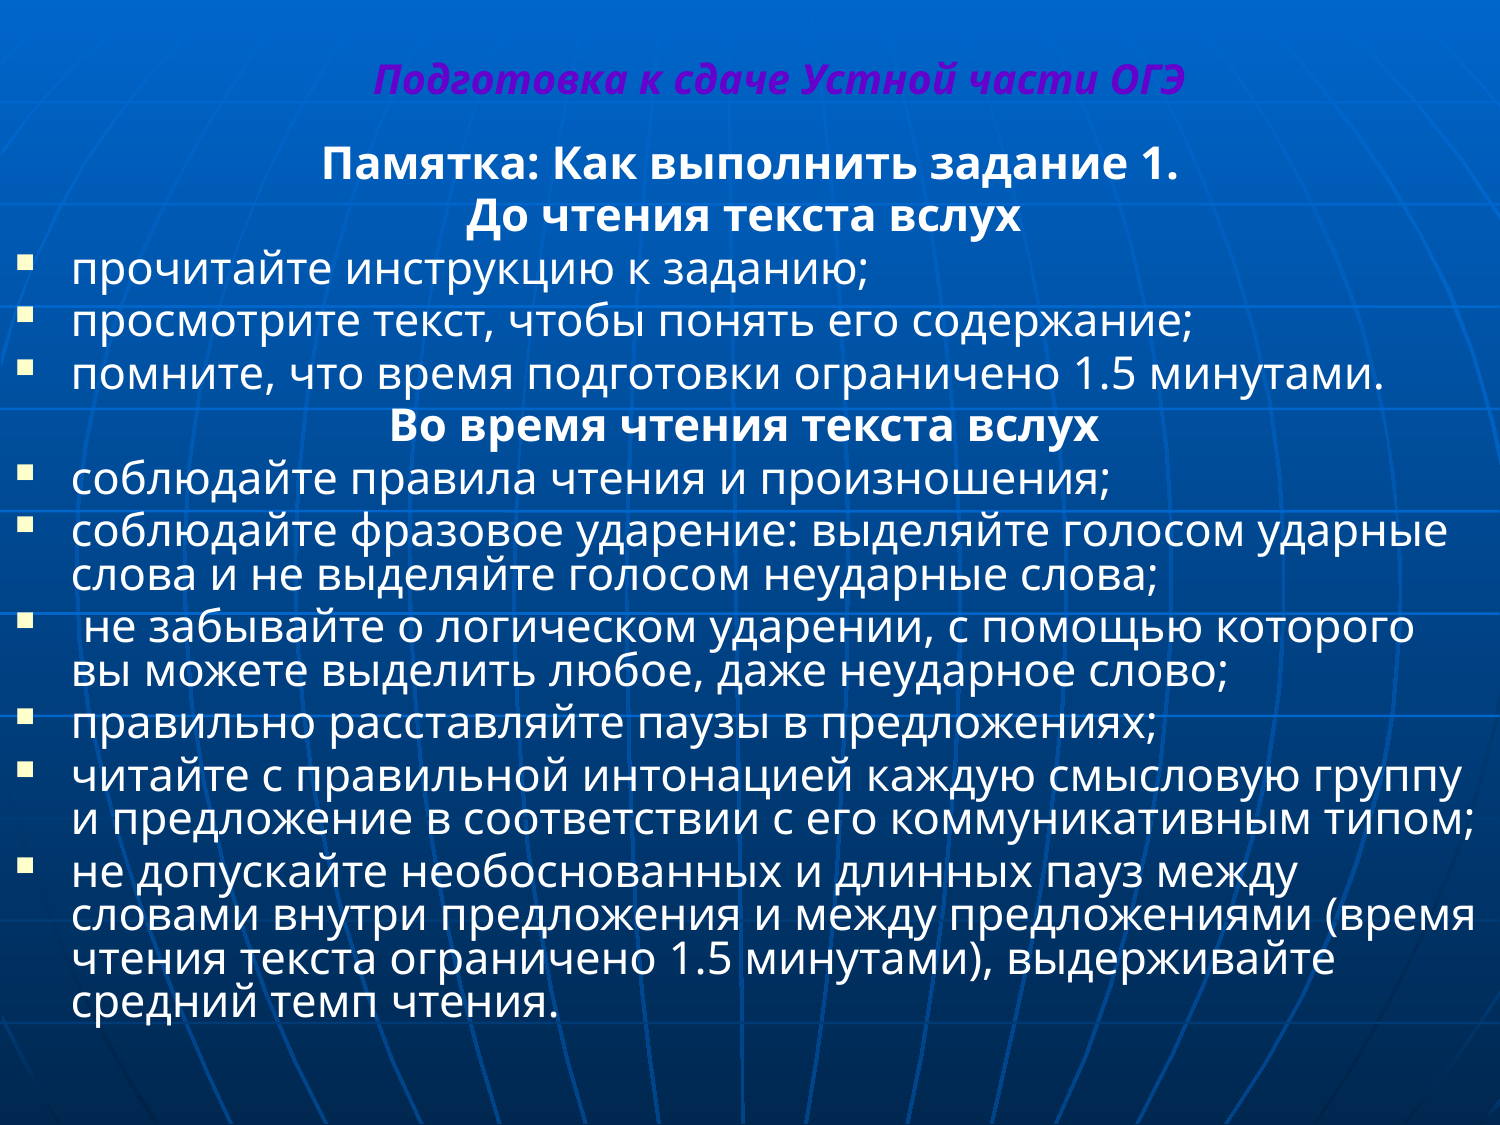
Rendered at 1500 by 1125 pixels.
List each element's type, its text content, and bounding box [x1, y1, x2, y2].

list Памятка: Как выполнить задание 1. До чтения текста вслух прочитайте инструкцию к заданию; просмотрите текст, чтобы понять его содержание; помните, что время подготовки ограничено 1.5 минутами. Во время чтения текста вслух соблюдайте правила чтения и произношения; соблюдайте фразовое ударение: выделяйте голосом ударные слова и не выделяйте голосом неударные слова; не забывайте о логическом ударении, с помощью которого вы можете выделить любое, даже неударное слово; правильно расставляйте паузы в предложениях; читайте с правильной интонацией каждую смысловую группу и предложение в соответствии с его коммуникативным типом; не допускайте необоснованных и длинных пауз между словами внутри предложения и между предложениями (время чтения текста ограничено 1.5 минутами), выдерживайте средний темп чтения. [0, 136, 1500, 1059]
title Подготовка к сдаче Устной части ОГЭ [88, 44, 1471, 136]
